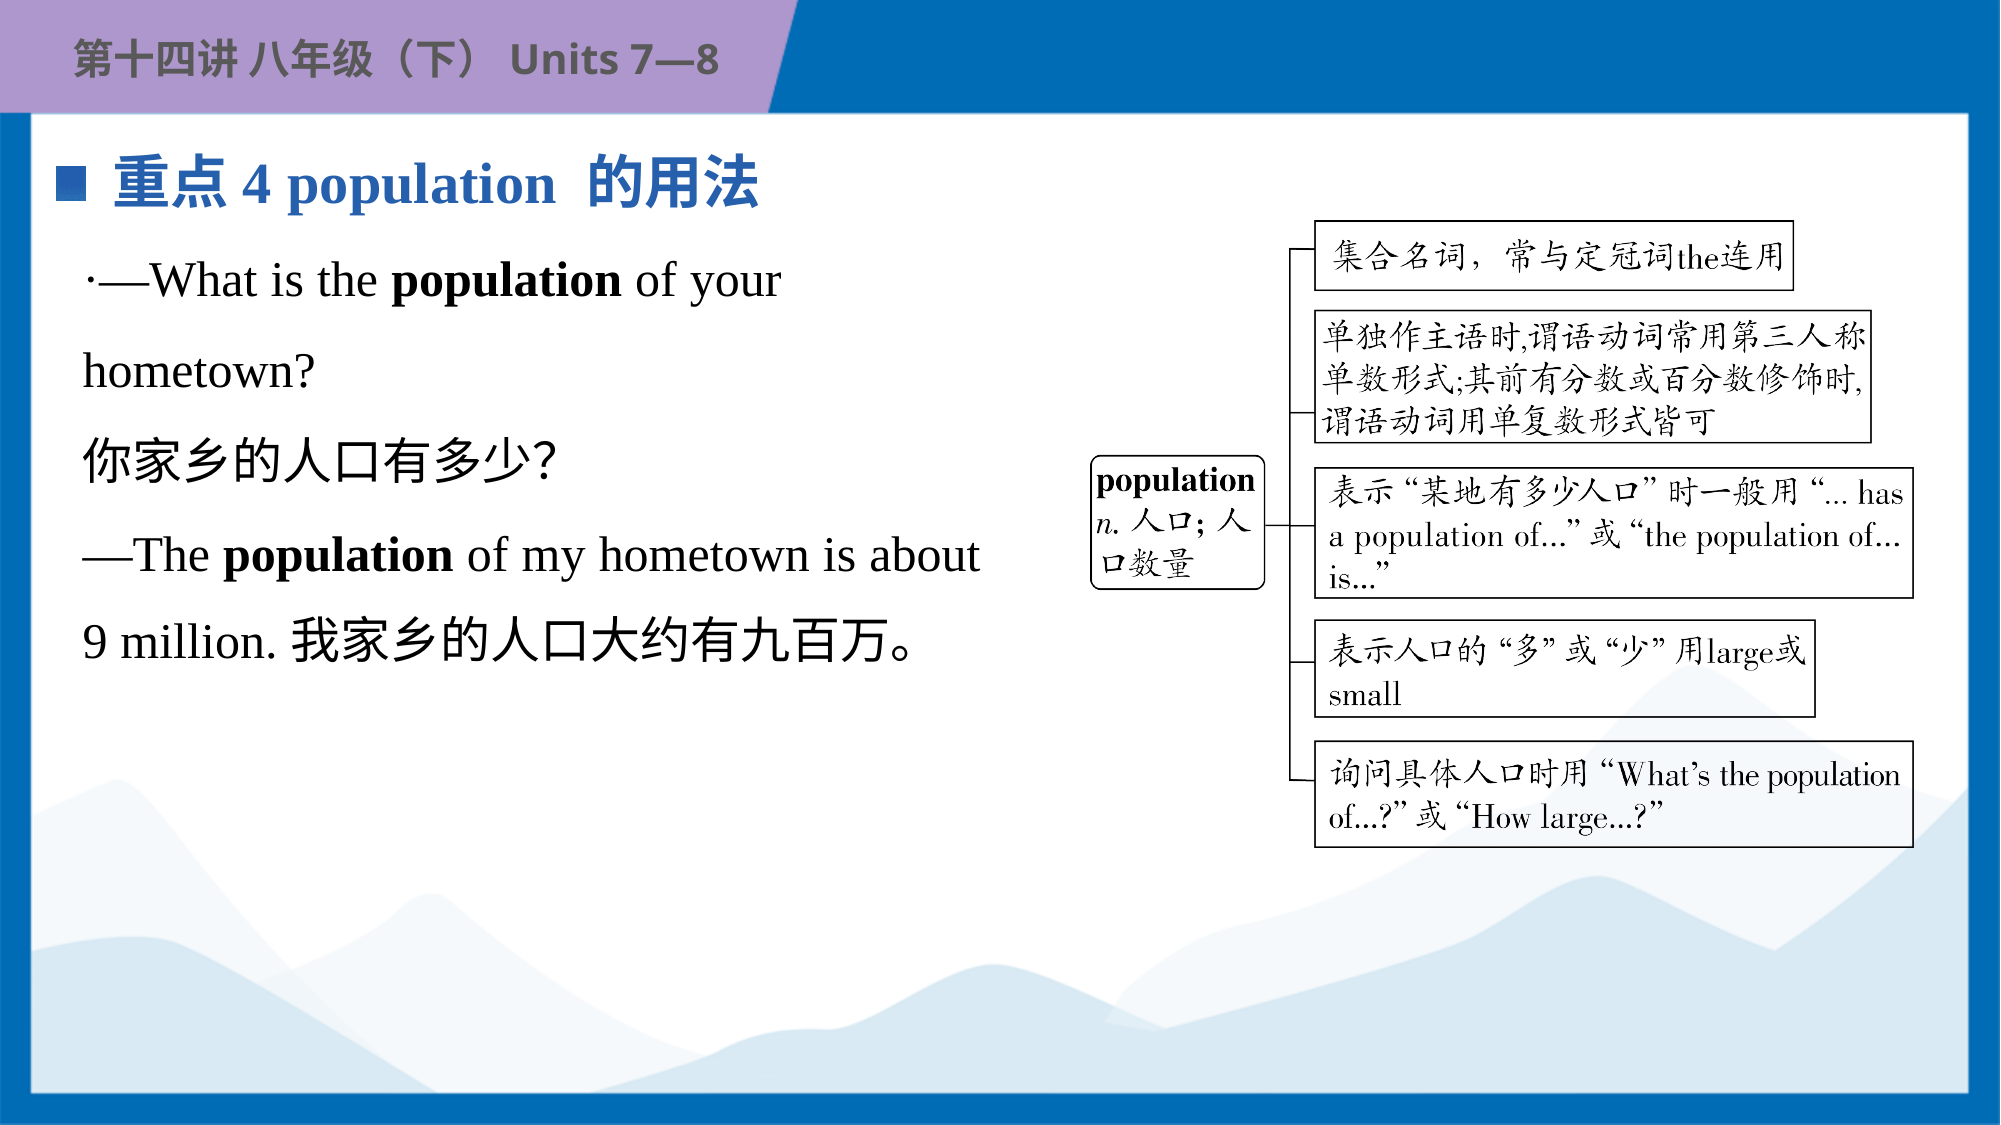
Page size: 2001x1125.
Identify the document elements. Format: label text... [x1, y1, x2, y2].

picture [0, 0, 2000, 1125]
text_box 重点4 population 的用法 [112, 144, 1917, 215]
text_box ·—What is the population of your hometown? 你家乡的人口有多少？ —The population of my hometown is about 9 million.我家乡的人口大约有九百万。 [82, 214, 1073, 660]
